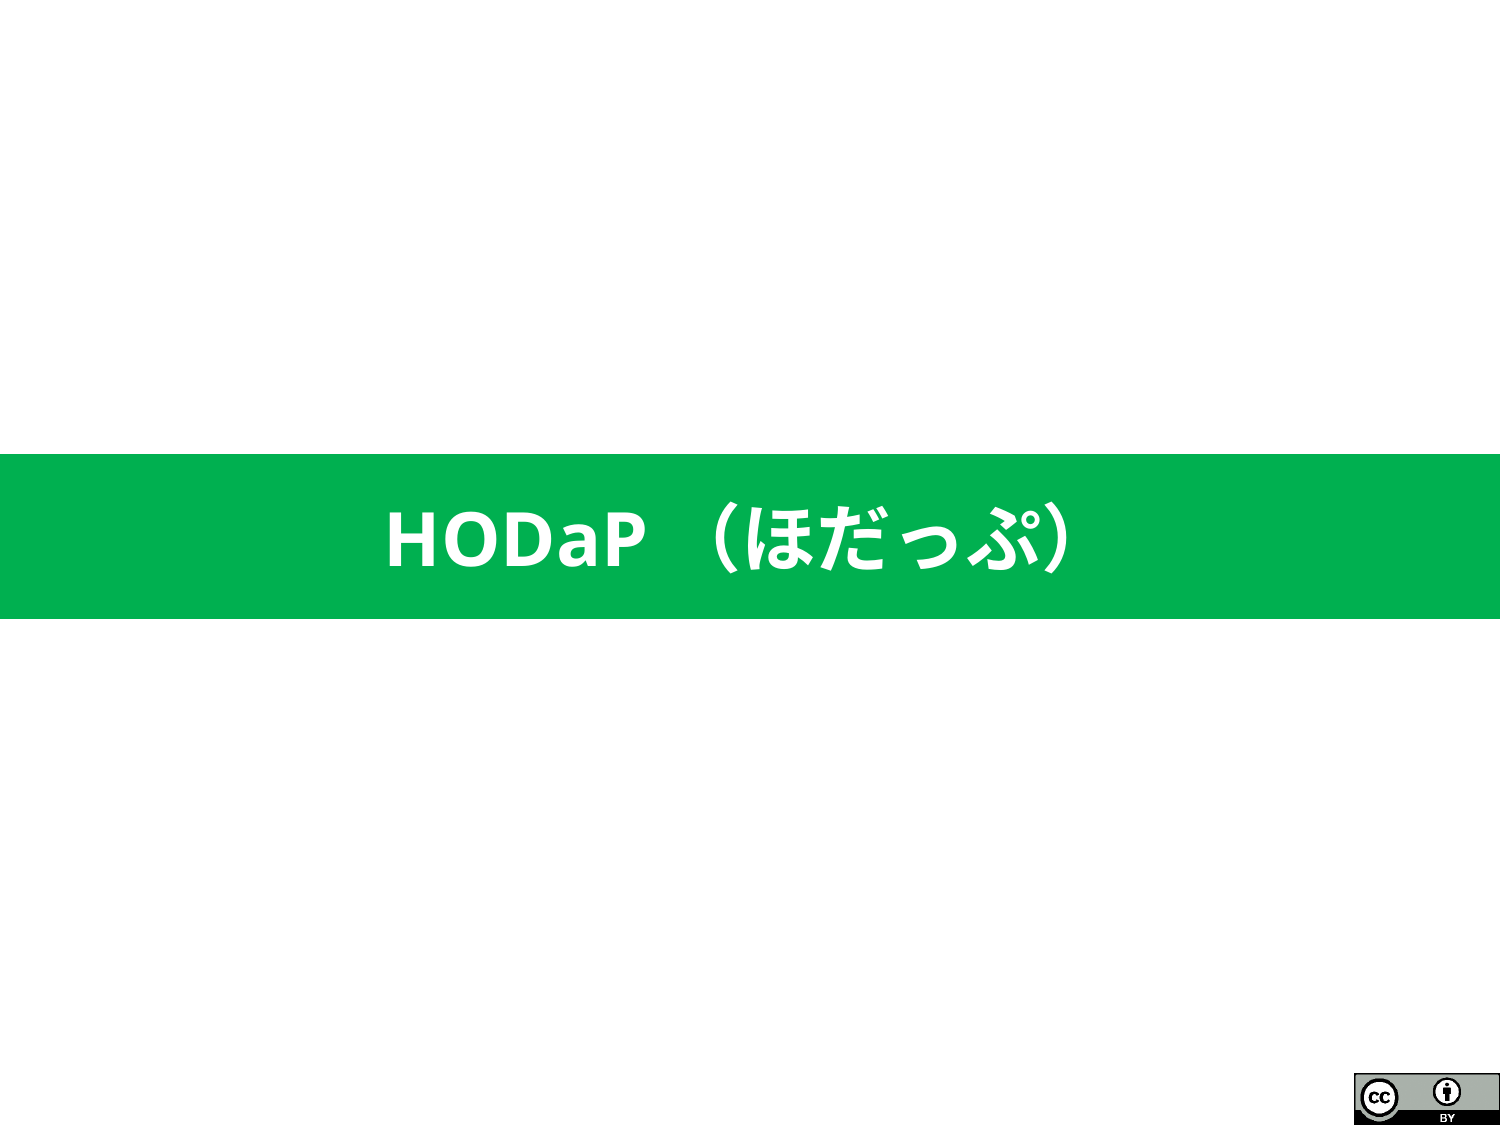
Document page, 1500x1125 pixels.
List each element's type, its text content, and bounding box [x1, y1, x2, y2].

picture [1354, 1073, 1500, 1125]
text_box HODaP（ほだっぷ） [0, 453, 1500, 620]
